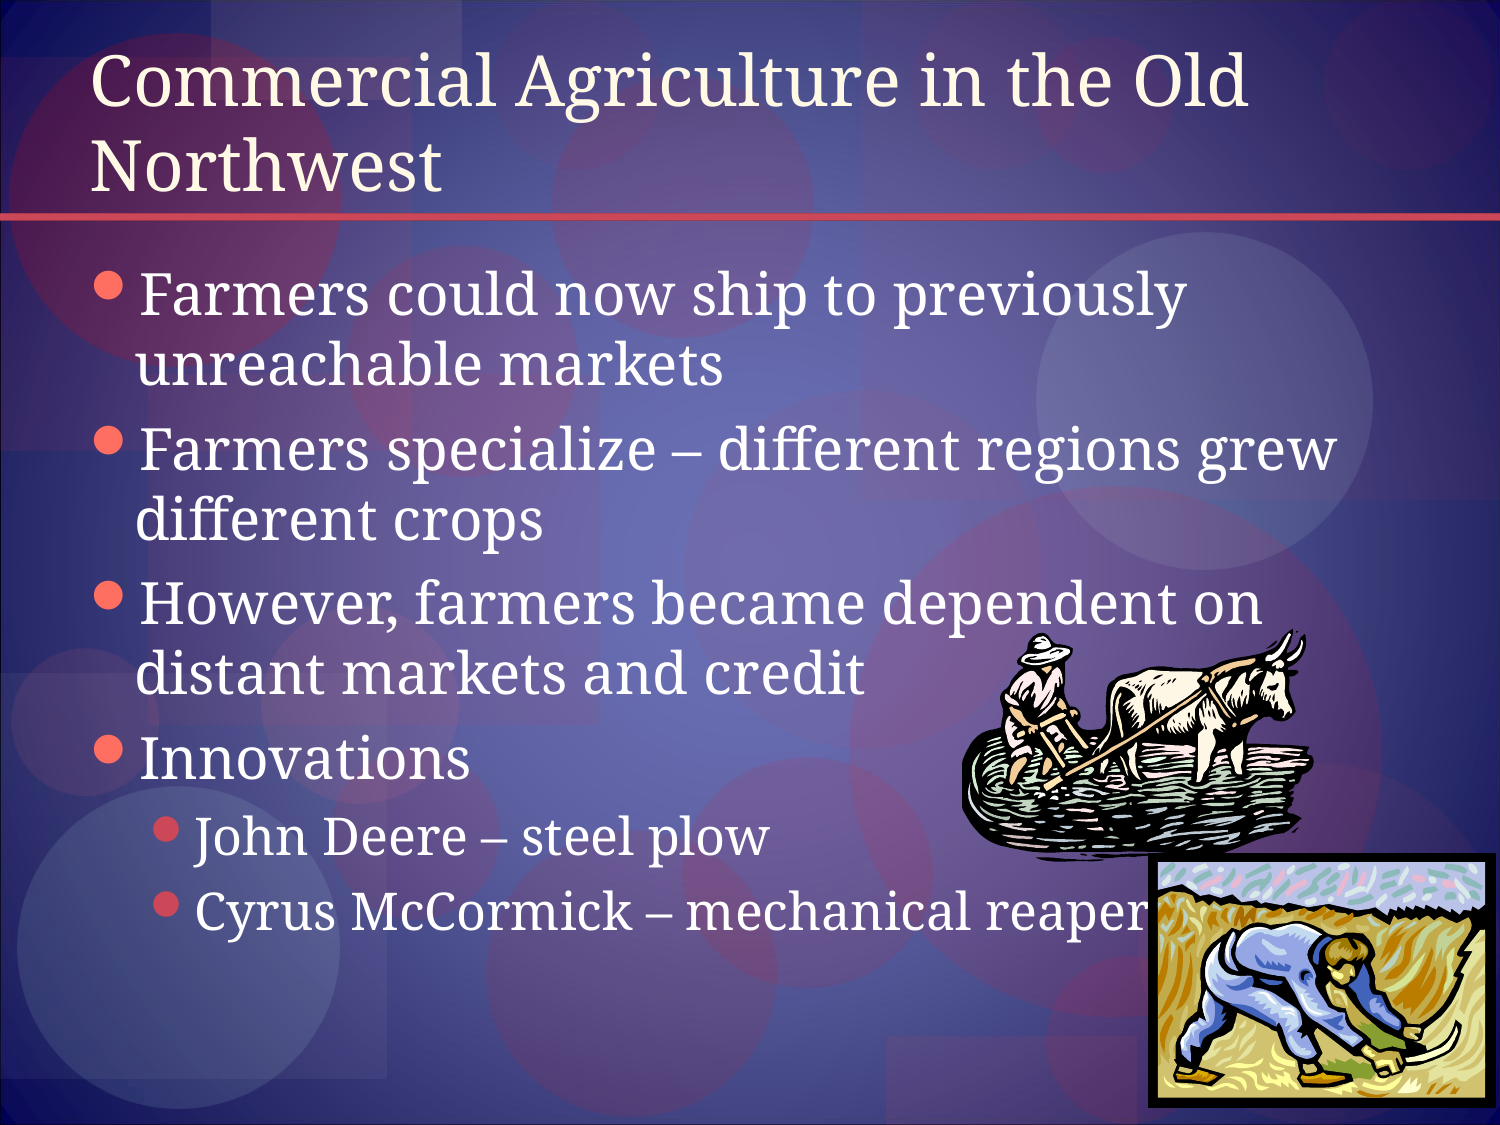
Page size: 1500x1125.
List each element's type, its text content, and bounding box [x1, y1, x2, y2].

text_box Farmers could now ship to previously unreachable markets Farmers specialize – different regions grew different crops However, farmers became dependent on distant markets and credit Innovations John Deere – steel plow Cyrus McCormick – mechanical reaper [74, 249, 1425, 1000]
picture [0, 0, 1500, 1125]
text_box Commercial Agriculture in the Old Northwest [74, 26, 1425, 214]
